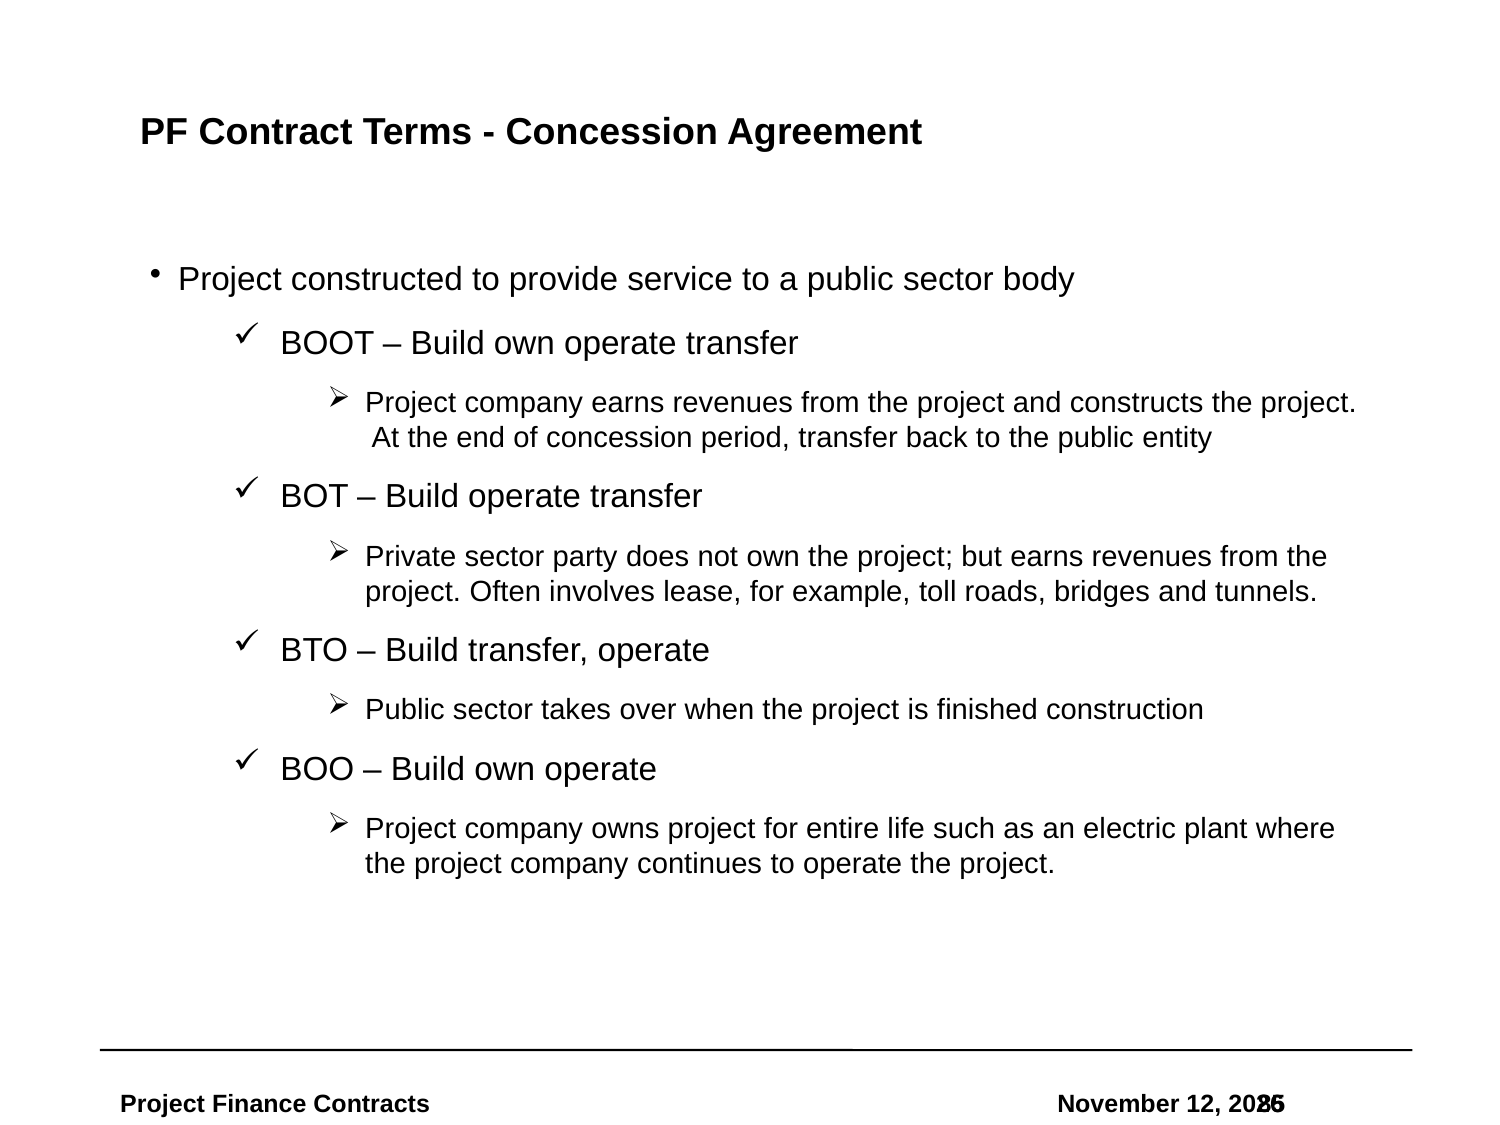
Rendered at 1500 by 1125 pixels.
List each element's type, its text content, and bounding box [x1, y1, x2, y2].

title PF Contract Terms - Concession Agreement [124, 99, 1288, 226]
list Project constructed to provide service to a public sector body BOOT – Build own operate transfer Project company earns revenues from the project and constructs the project. At the end of concession period, transfer back to the public entity BOT – Build operate transfer Private sector party does not own the project; but earns revenues from the project. Often involves lease, for example, toll roads, bridges and tunnels. BTO – Build transfer, operate Public sector takes over when the project is finished construction BOO – Build own operate Project company owns project for entire life such as an electric plant where the project company continues to operate the project. [124, 249, 1376, 1001]
